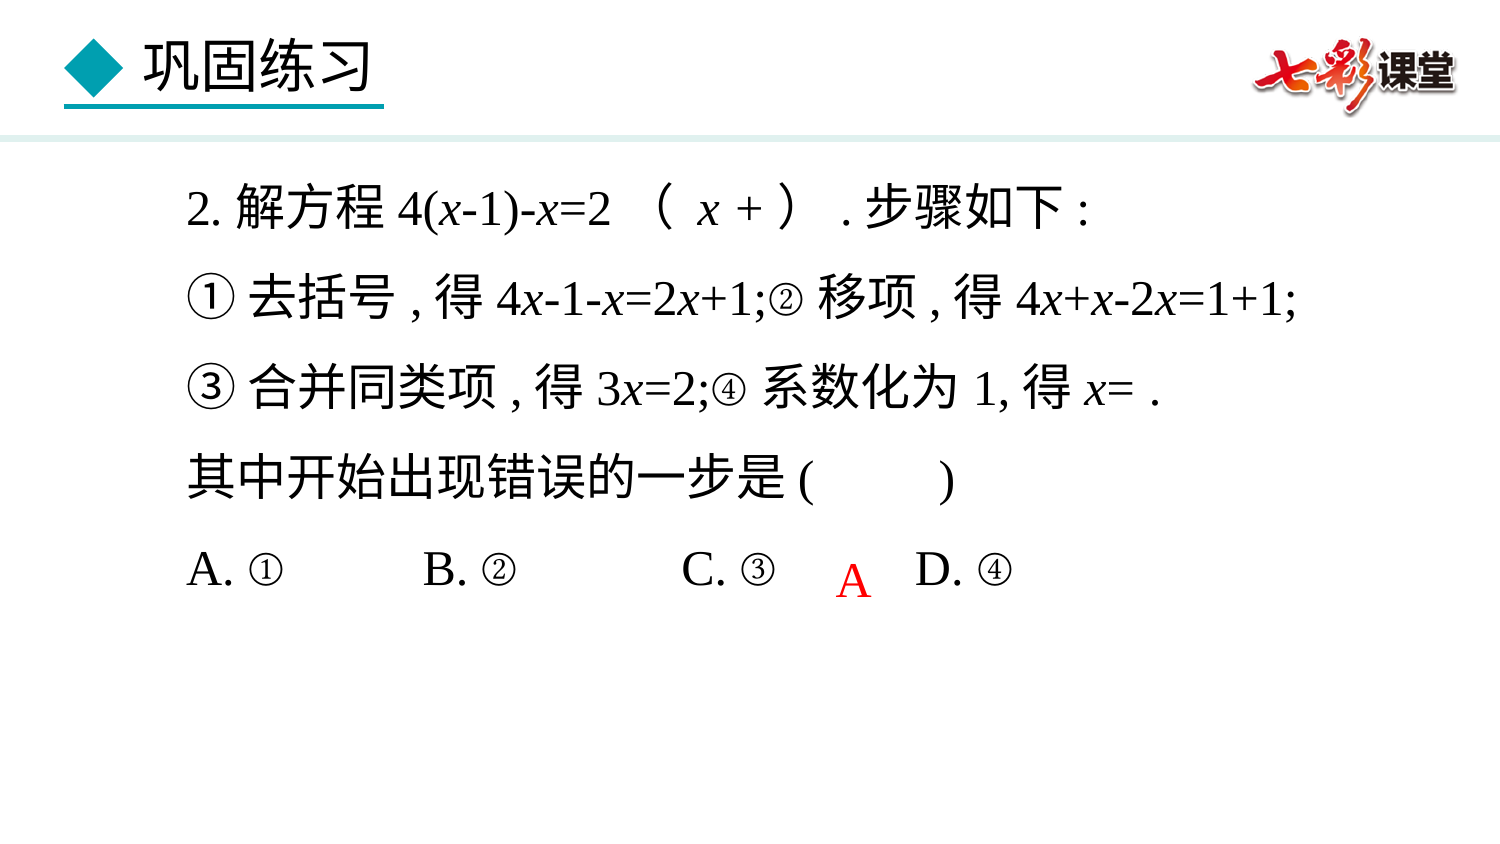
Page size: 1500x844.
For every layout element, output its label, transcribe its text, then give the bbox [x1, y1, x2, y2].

text_box A [820, 539, 887, 615]
picture [1249, 32, 1461, 118]
